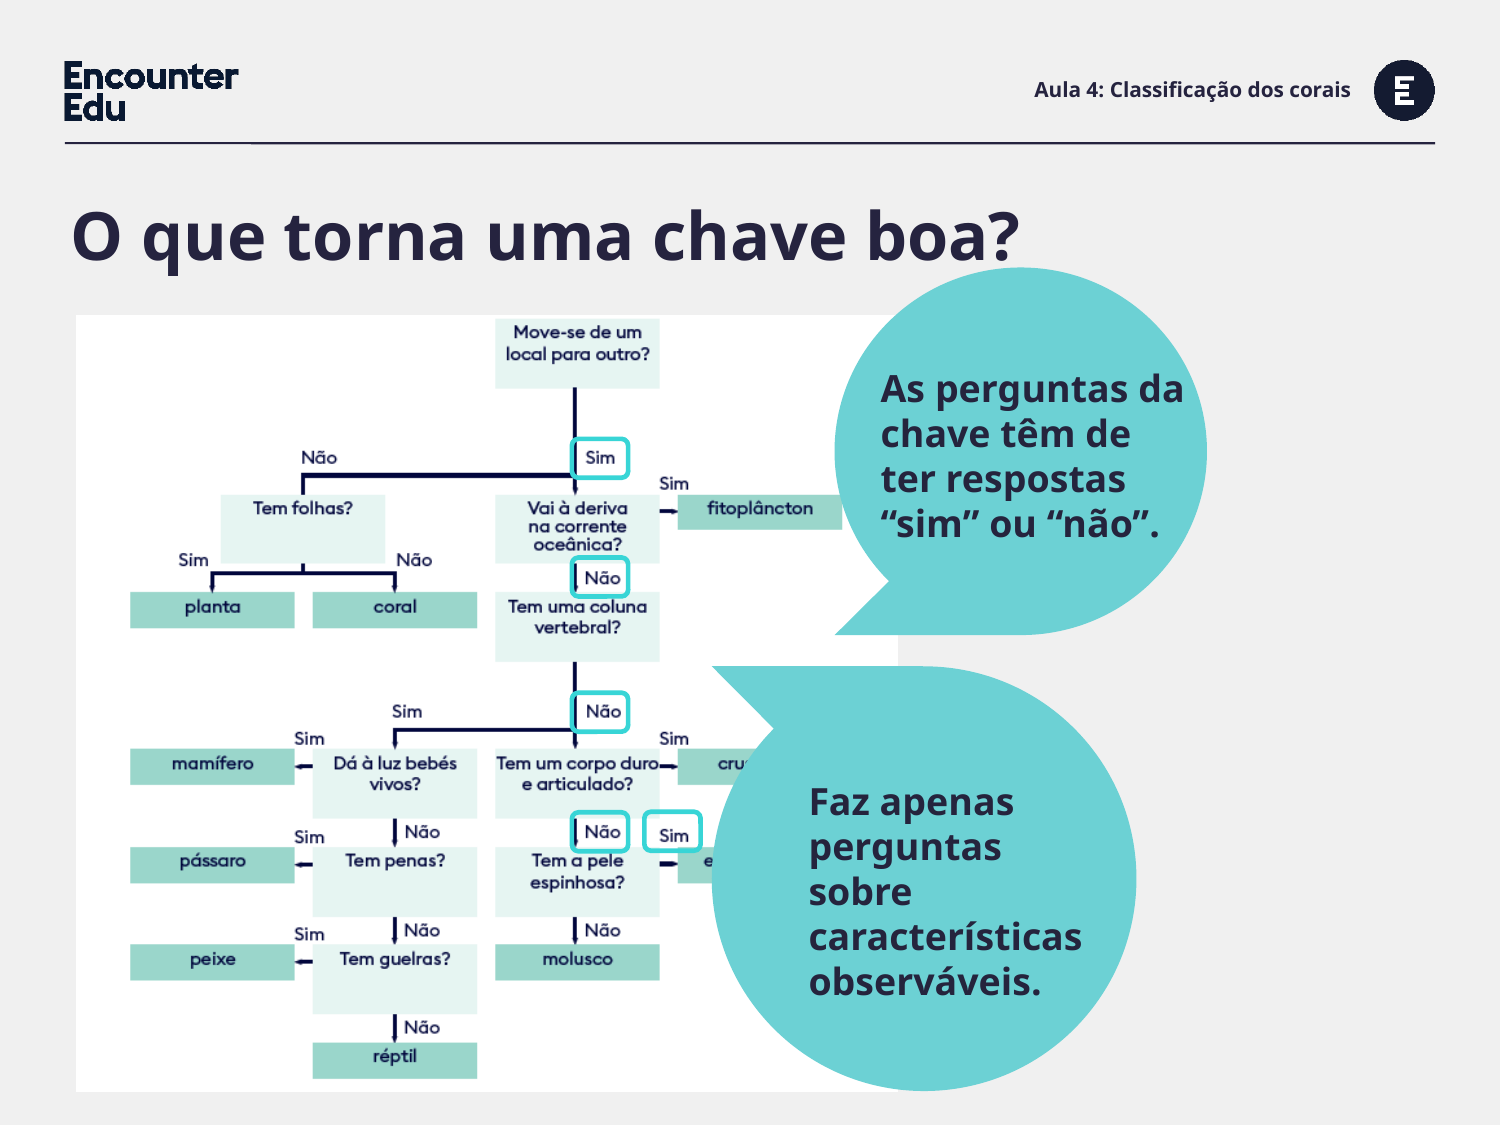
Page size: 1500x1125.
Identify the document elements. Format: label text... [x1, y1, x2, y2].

picture [1372, 58, 1436, 122]
text_box O que torna uma chave boa? [63, 184, 1414, 294]
picture [60, 59, 243, 122]
picture [75, 314, 898, 1092]
title Aula 4: Classificação dos corais [749, 67, 1359, 114]
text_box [711, 665, 1137, 1092]
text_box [834, 267, 1208, 636]
